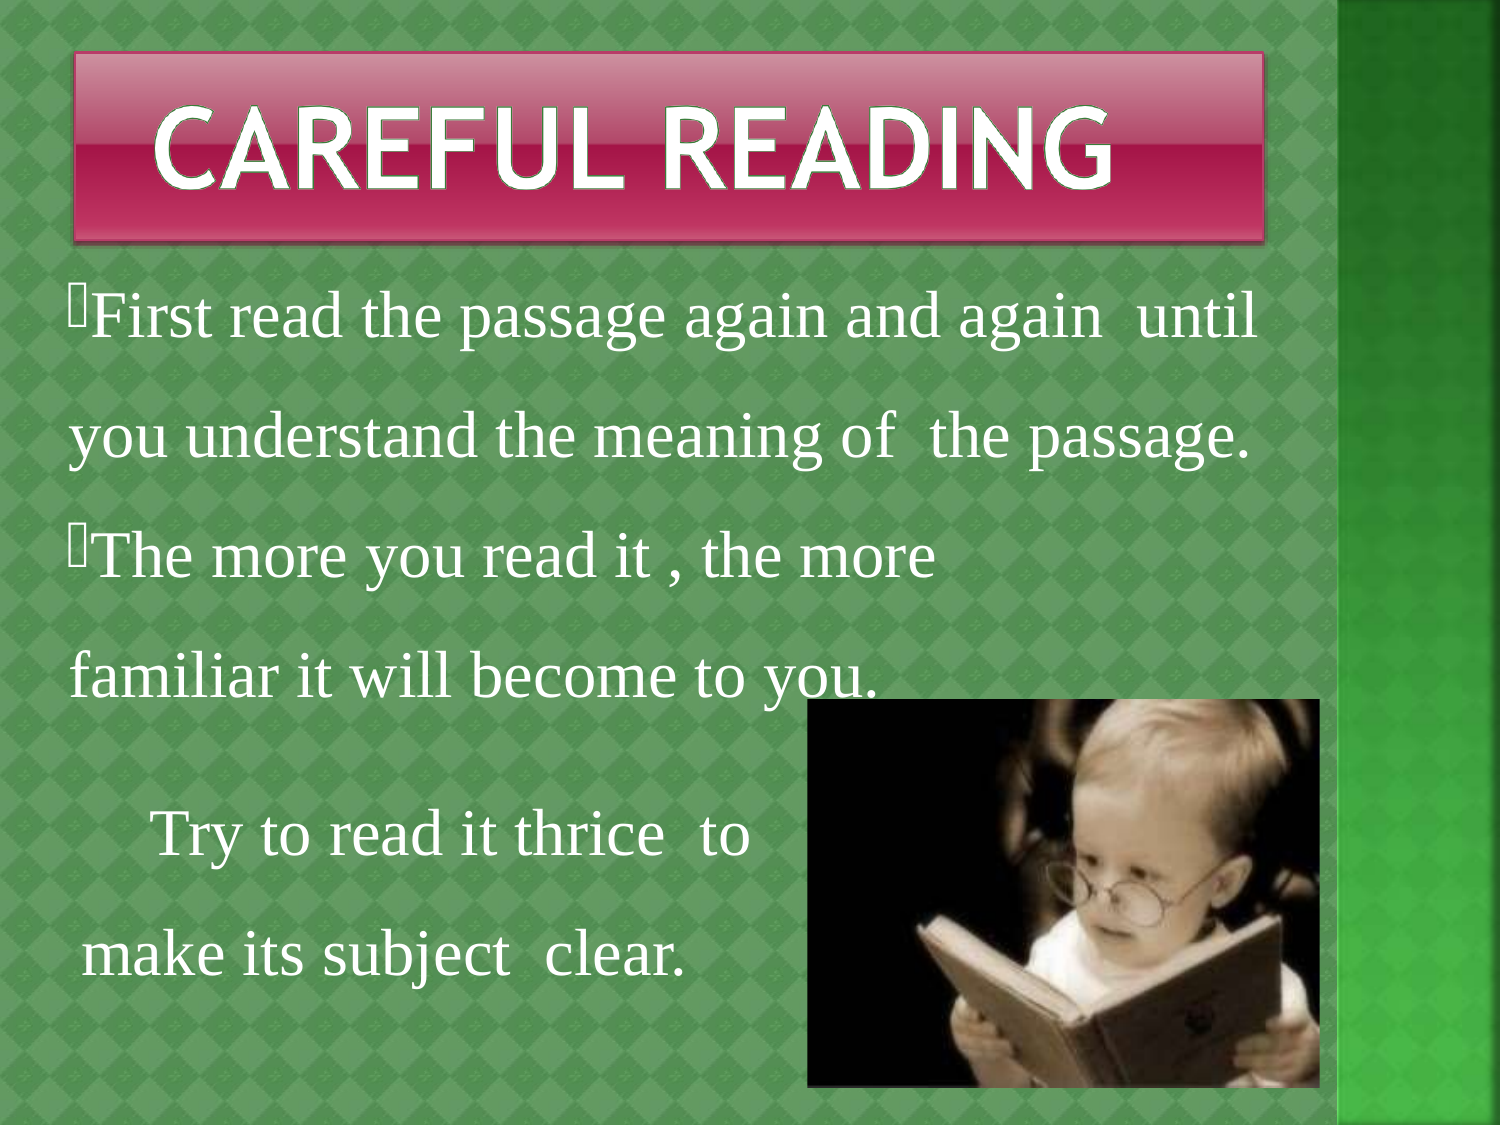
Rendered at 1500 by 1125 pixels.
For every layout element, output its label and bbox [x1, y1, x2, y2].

text_box [66, 48, 1320, 1088]
picture [0, 0, 1500, 1125]
